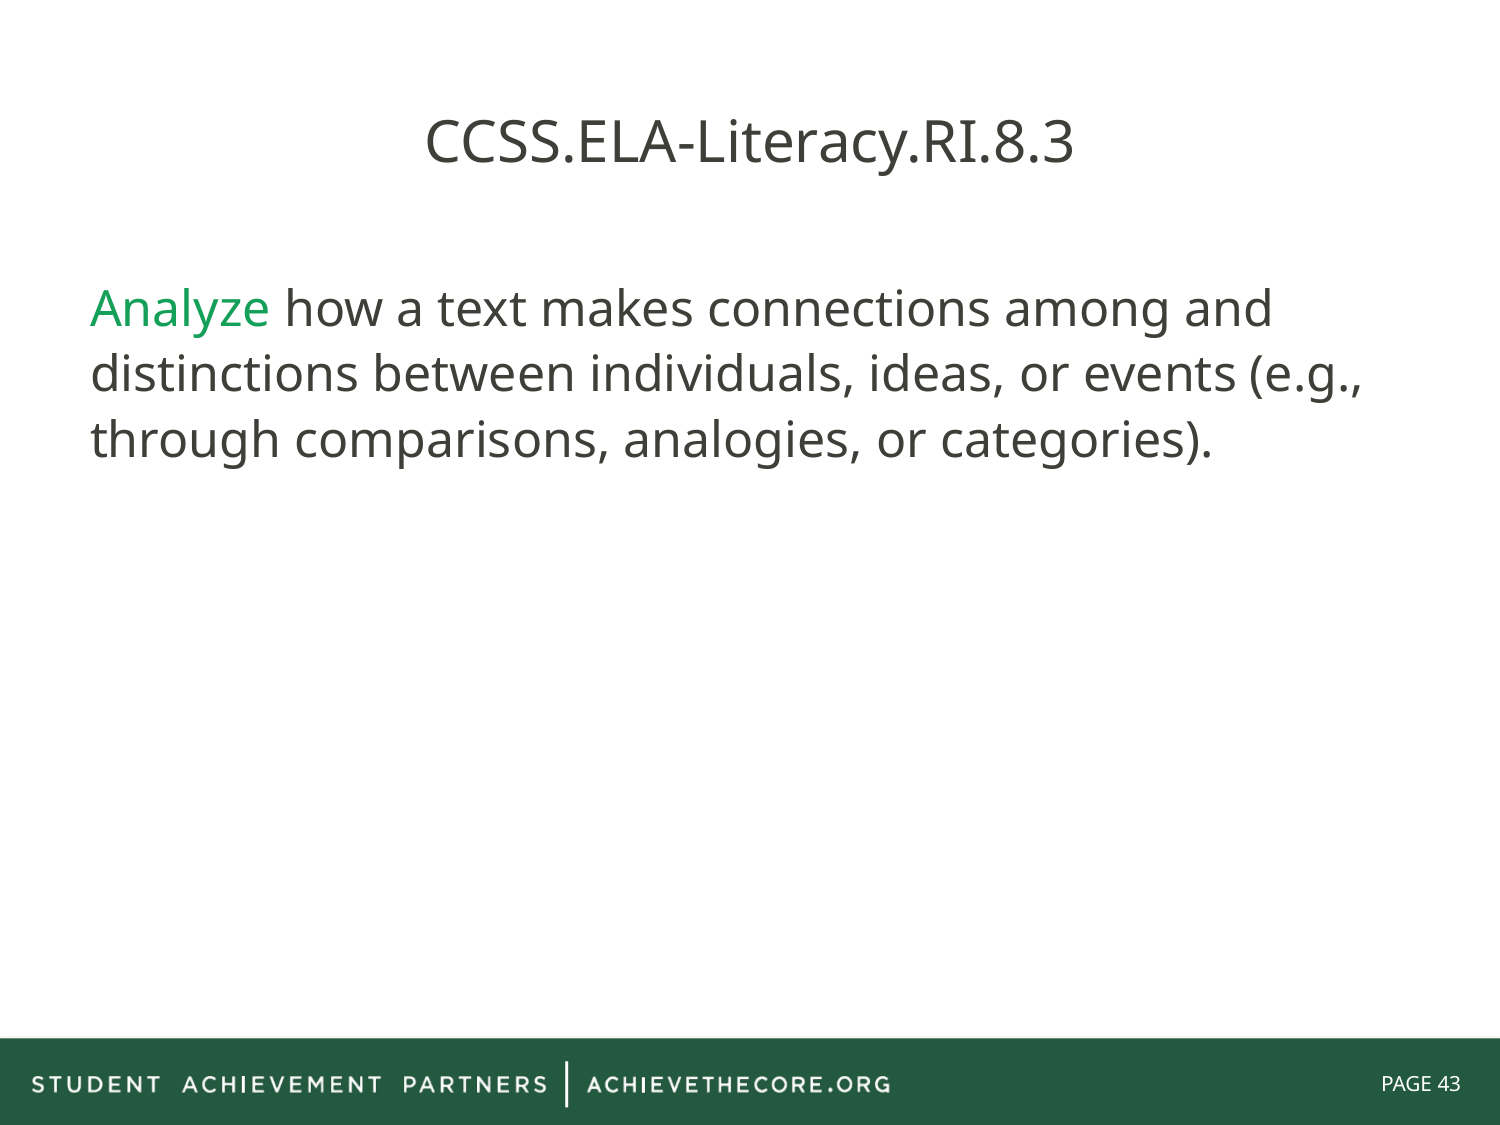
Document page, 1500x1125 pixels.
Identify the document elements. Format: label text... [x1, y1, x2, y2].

list Analyze how a text makes connections among and distinctions between individuals, ideas, or events (e.g., through comparisons, analogies, or categories). [75, 262, 1425, 1005]
title CCSS.ELA-Literacy.RI.8.3 [75, 45, 1425, 233]
